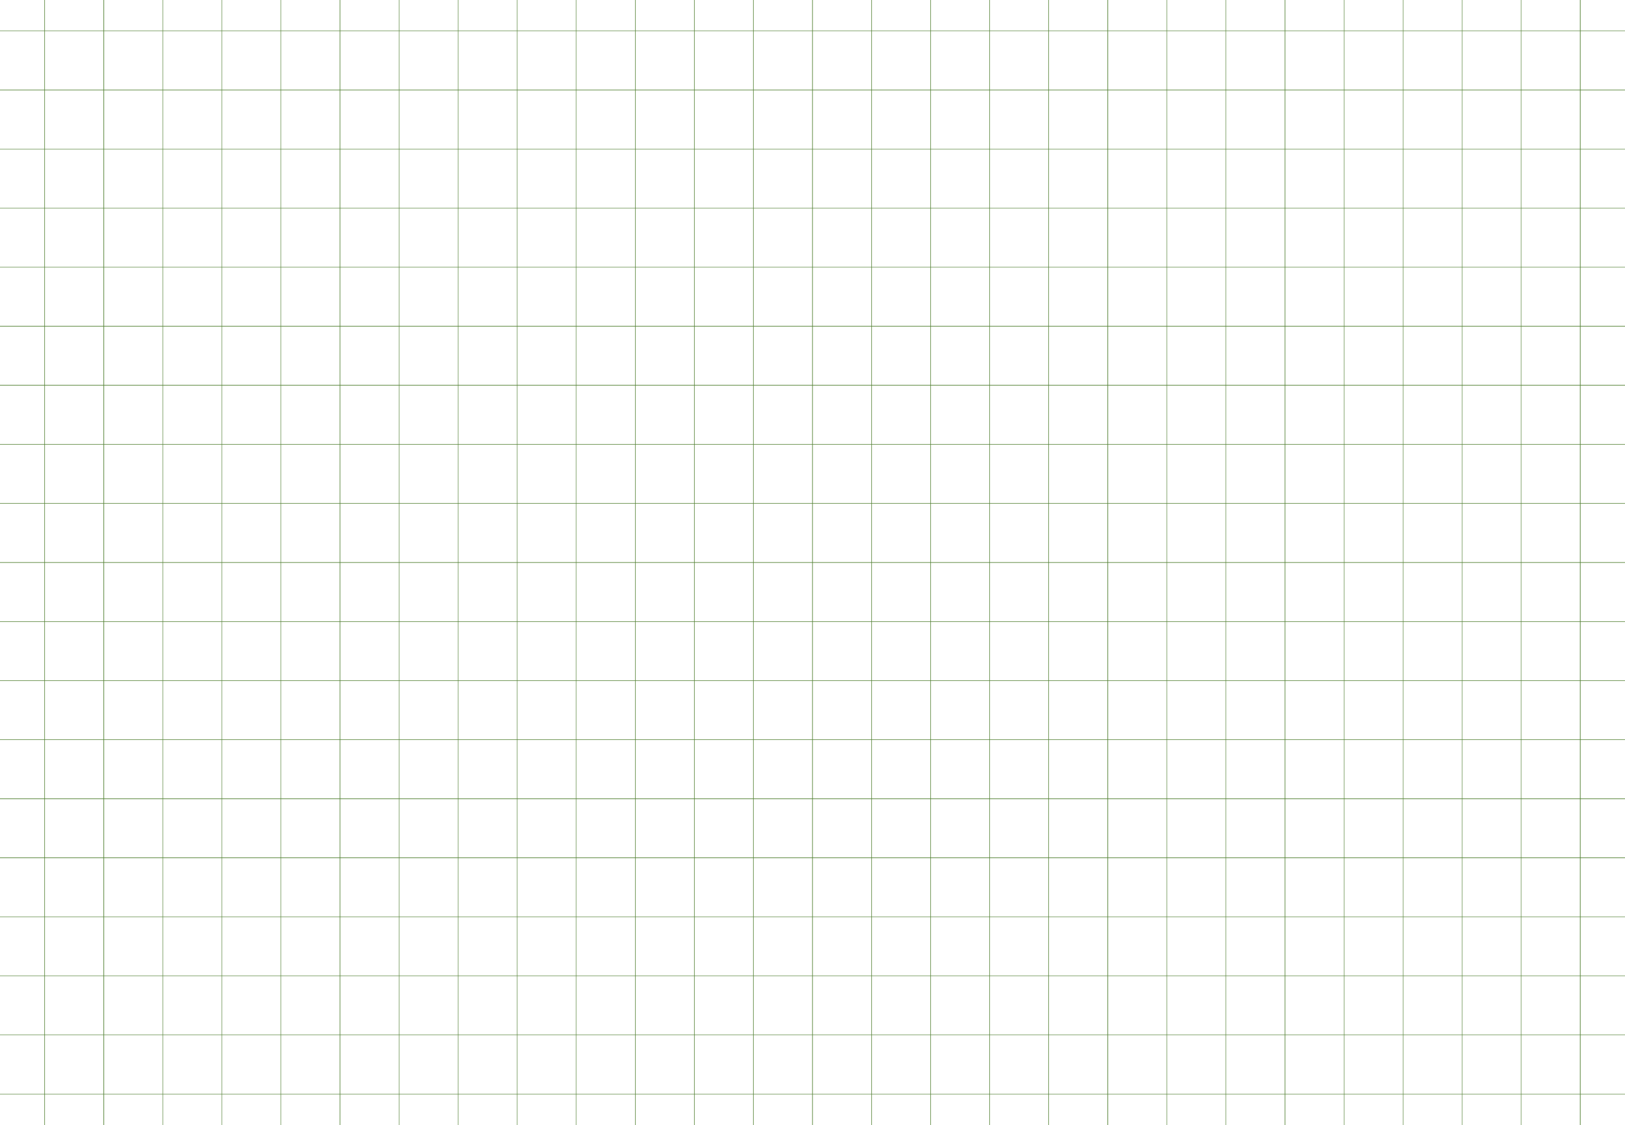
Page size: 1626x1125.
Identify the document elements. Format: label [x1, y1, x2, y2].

text_box [0, 0, 1625, 1125]
